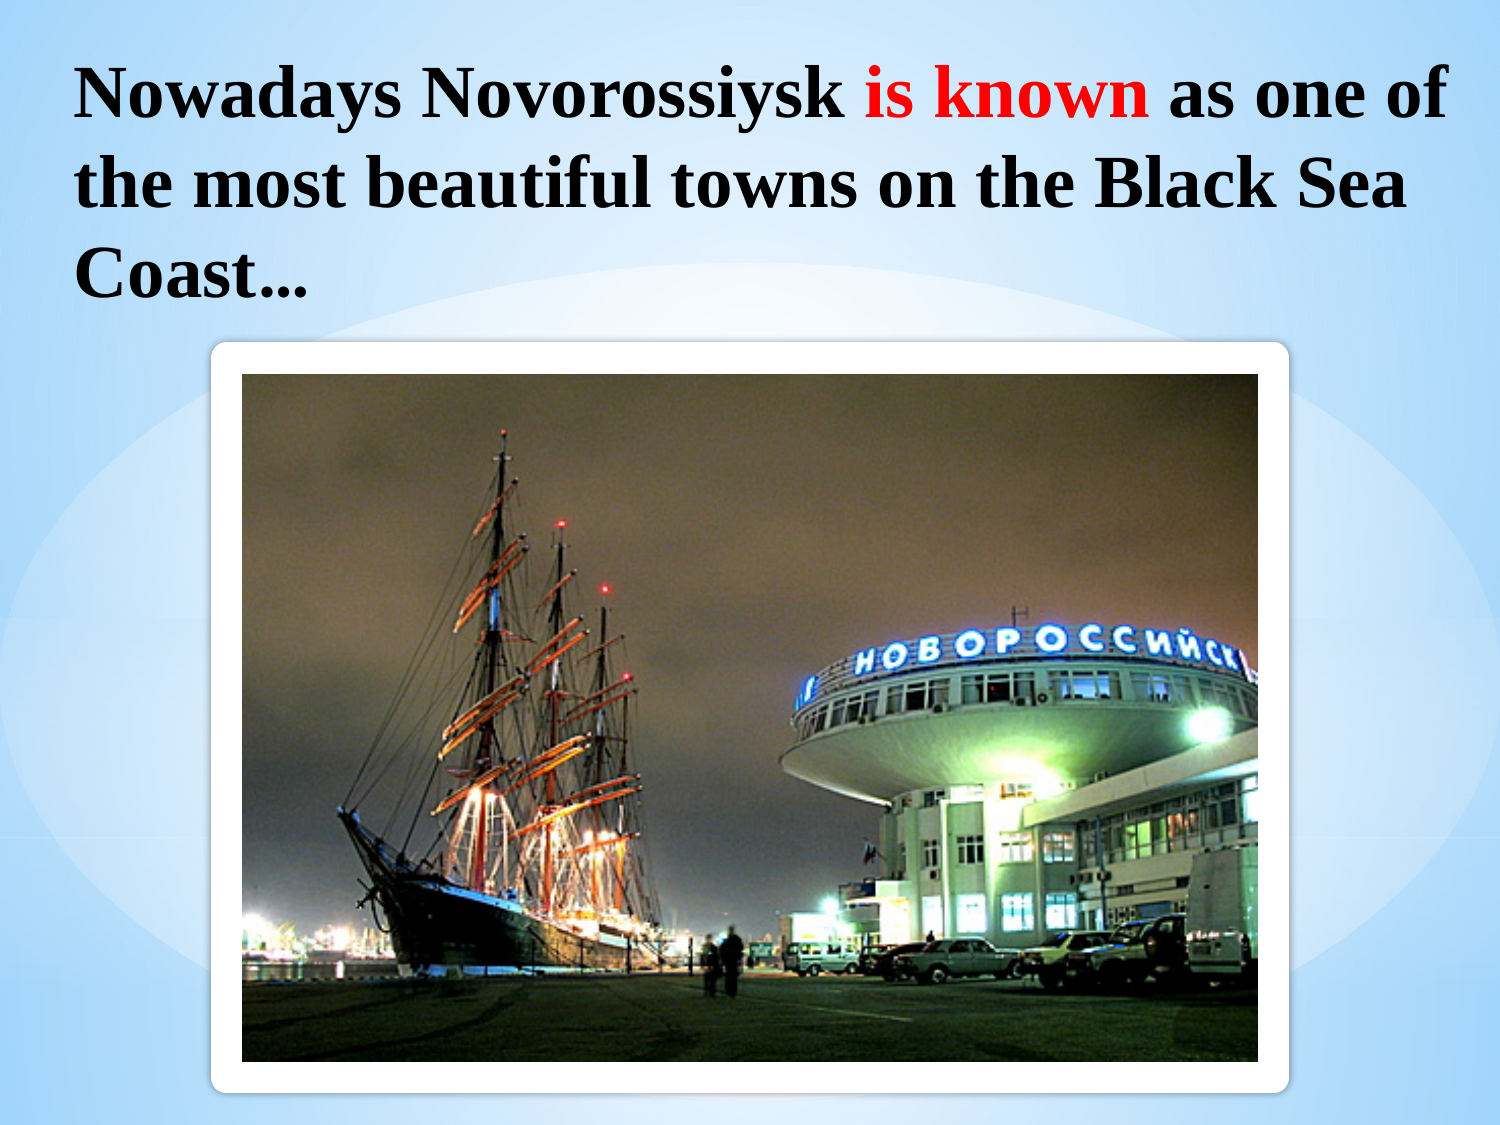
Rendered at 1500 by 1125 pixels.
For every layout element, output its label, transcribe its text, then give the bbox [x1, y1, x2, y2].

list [241, 373, 1259, 1063]
text_box Nowadays Novorossiysk is known as one of the most beautiful towns on the Black Sea Coast… [58, 34, 1477, 320]
